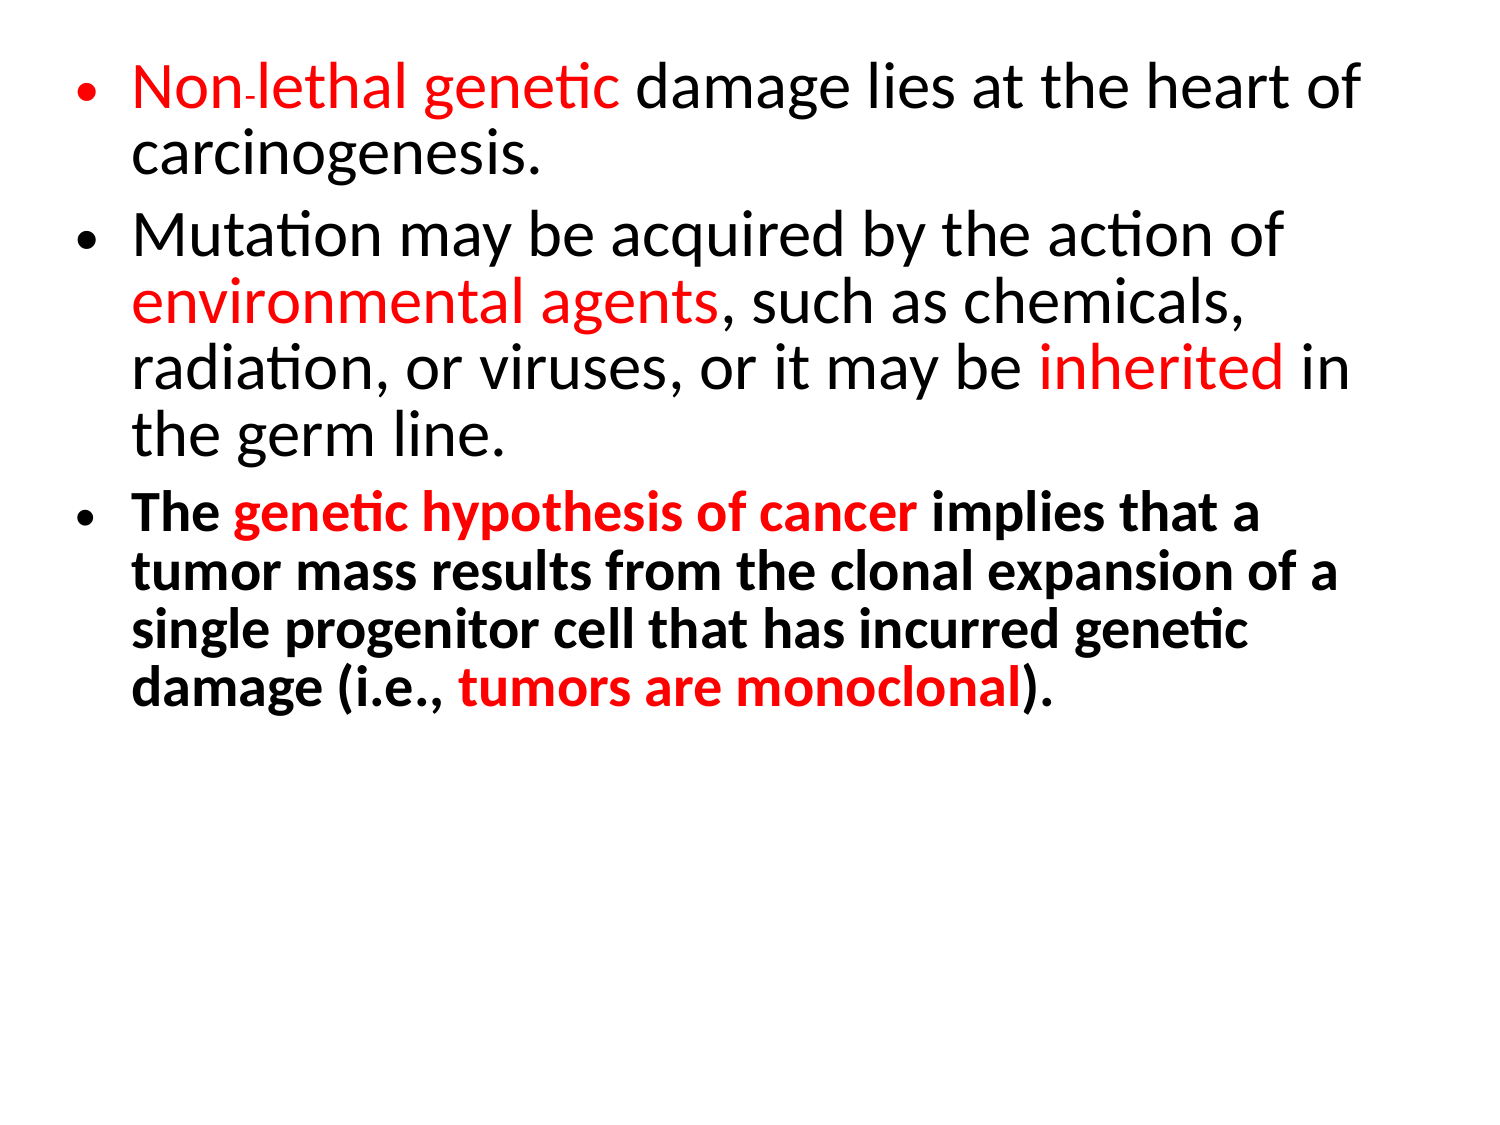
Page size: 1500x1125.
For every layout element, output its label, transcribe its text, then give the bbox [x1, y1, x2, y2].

list Non-lethal genetic damage lies at the heart of carcinogenesis. Mutation may be acquired by the action of environmental agents, such as chemicals, radiation, or viruses, or it may be inherited in the germ line. The genetic hypothesis of cancer implies that a tumor mass results from the clonal expansion of a single progenitor cell that has incurred genetic damage (i.e., tumors are monoclonal). [75, 58, 1425, 1005]
